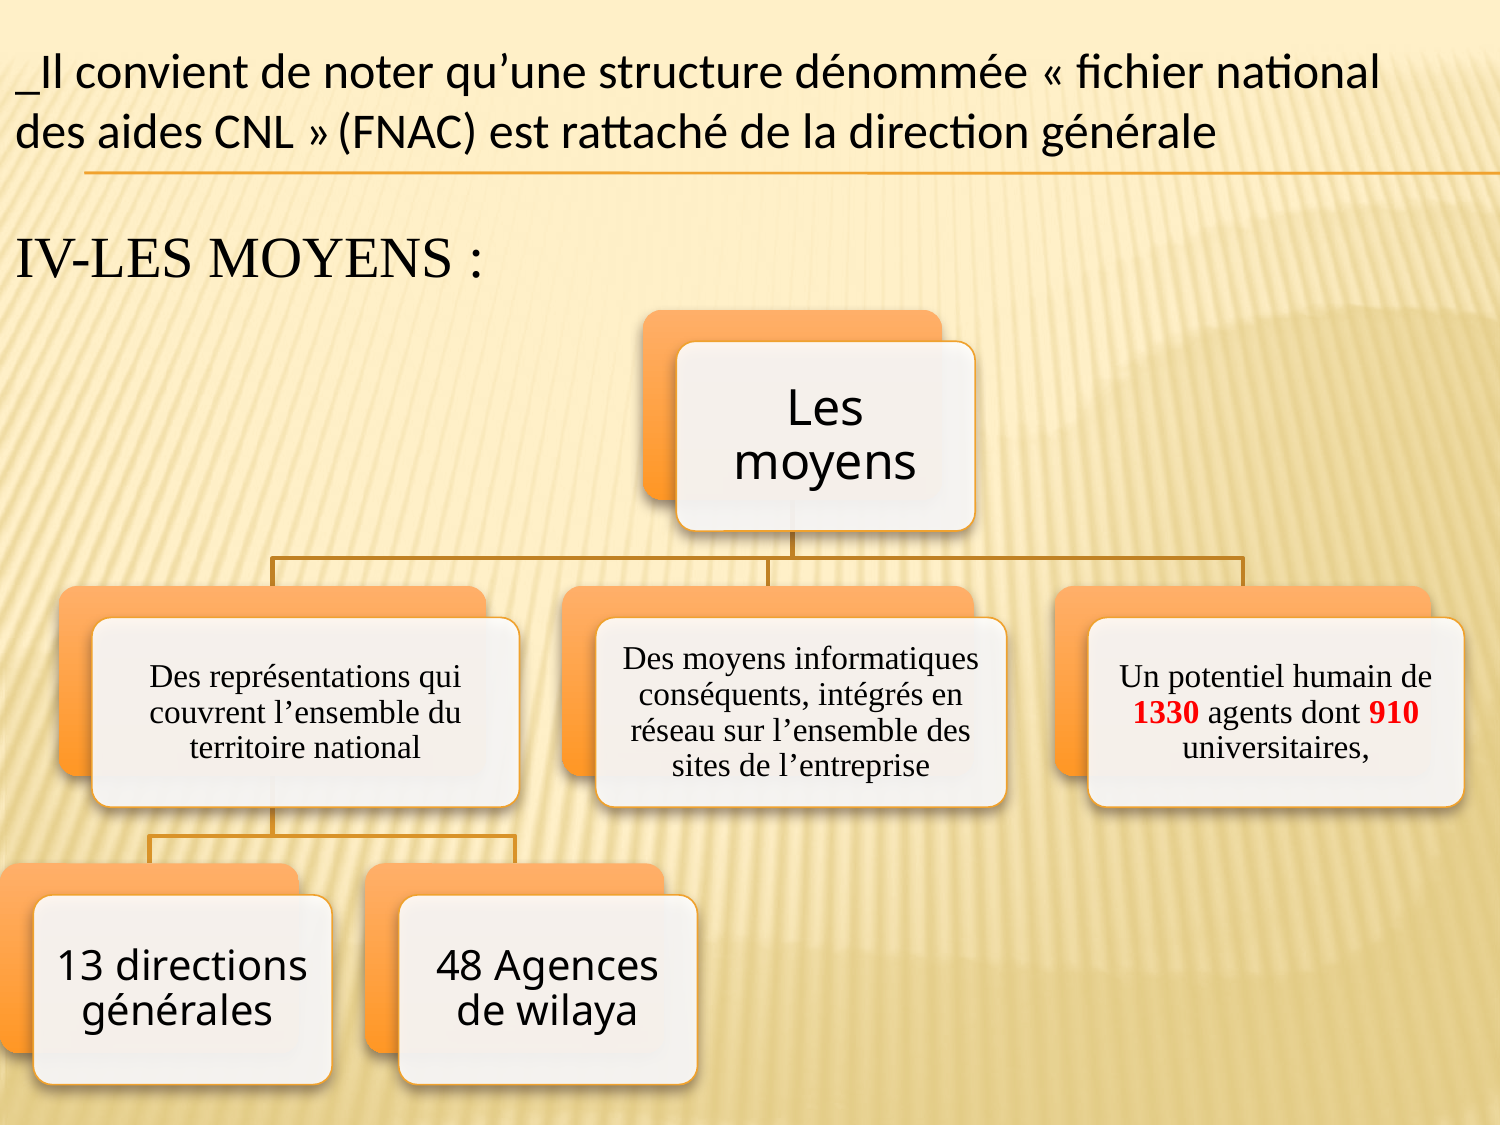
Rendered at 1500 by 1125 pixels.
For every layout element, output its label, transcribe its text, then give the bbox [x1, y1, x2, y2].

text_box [0, 304, 1500, 1091]
text_box _Il convient de noter qu’une structure dénommée « fichier national des aides CNL » (FNAC) est rattaché de la direction générale IV-LES MOYENS : [0, 1, 1418, 297]
